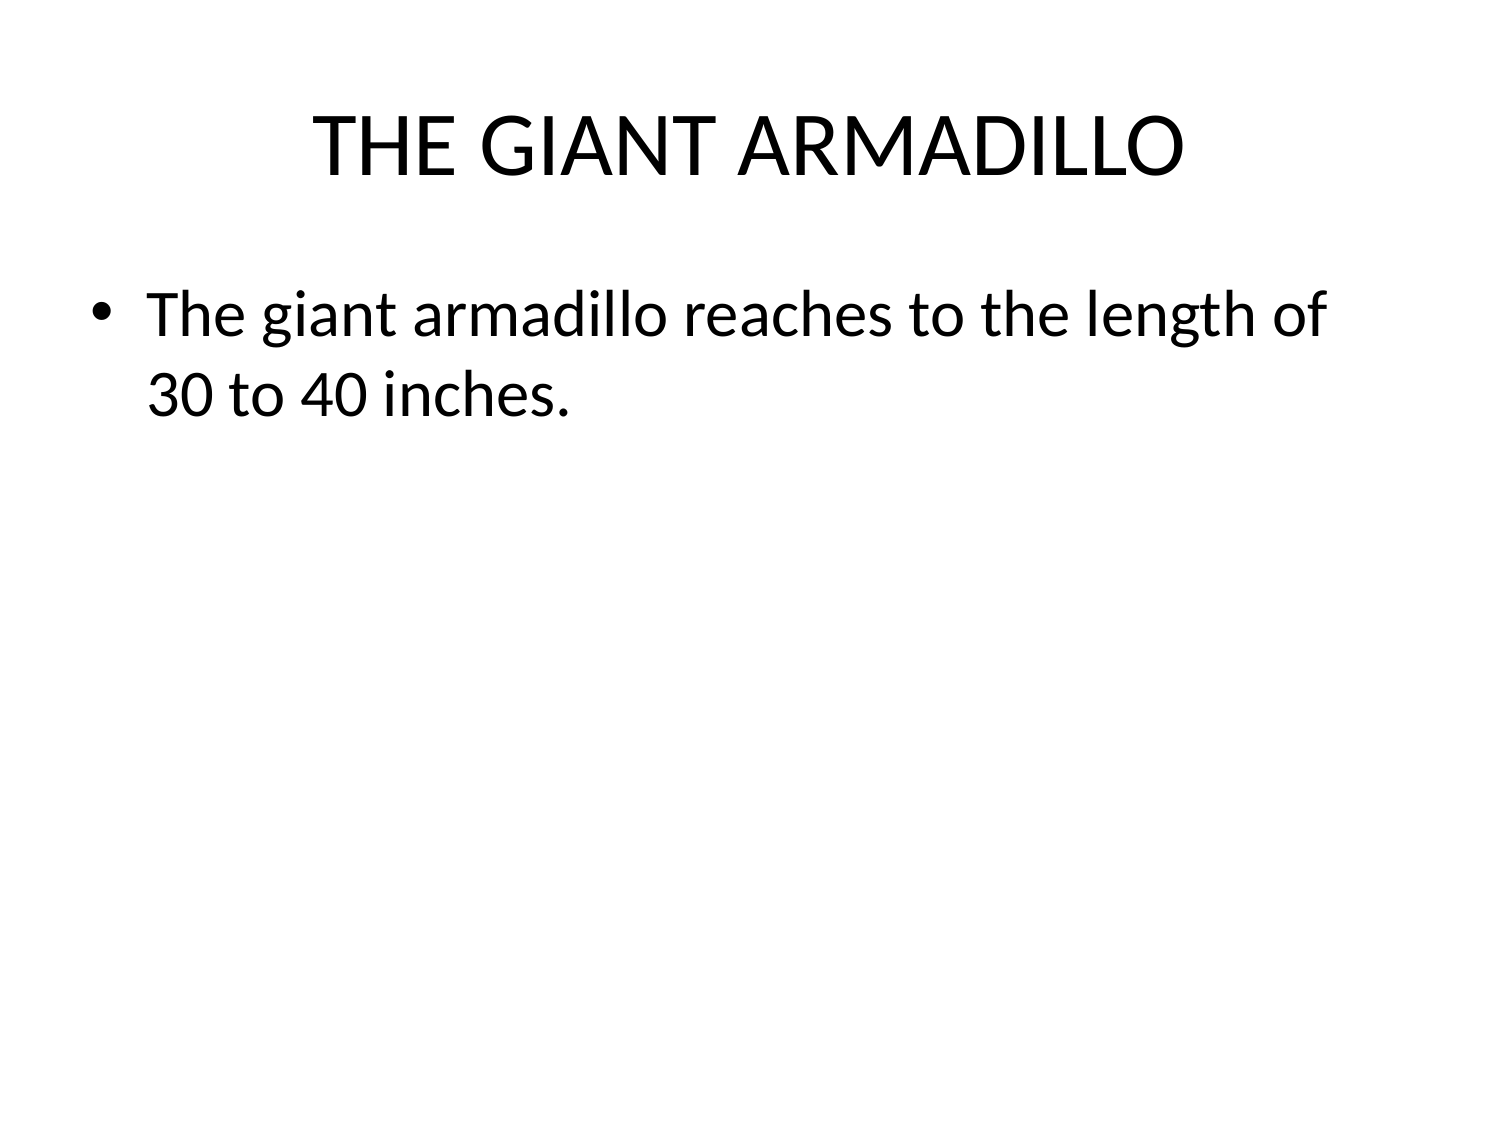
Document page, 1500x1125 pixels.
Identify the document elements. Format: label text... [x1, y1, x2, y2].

title THE GIANT ARMADILLO [75, 45, 1425, 233]
list The giant armadillo reaches to the length of 30 to 40 inches. [75, 262, 1425, 1005]
